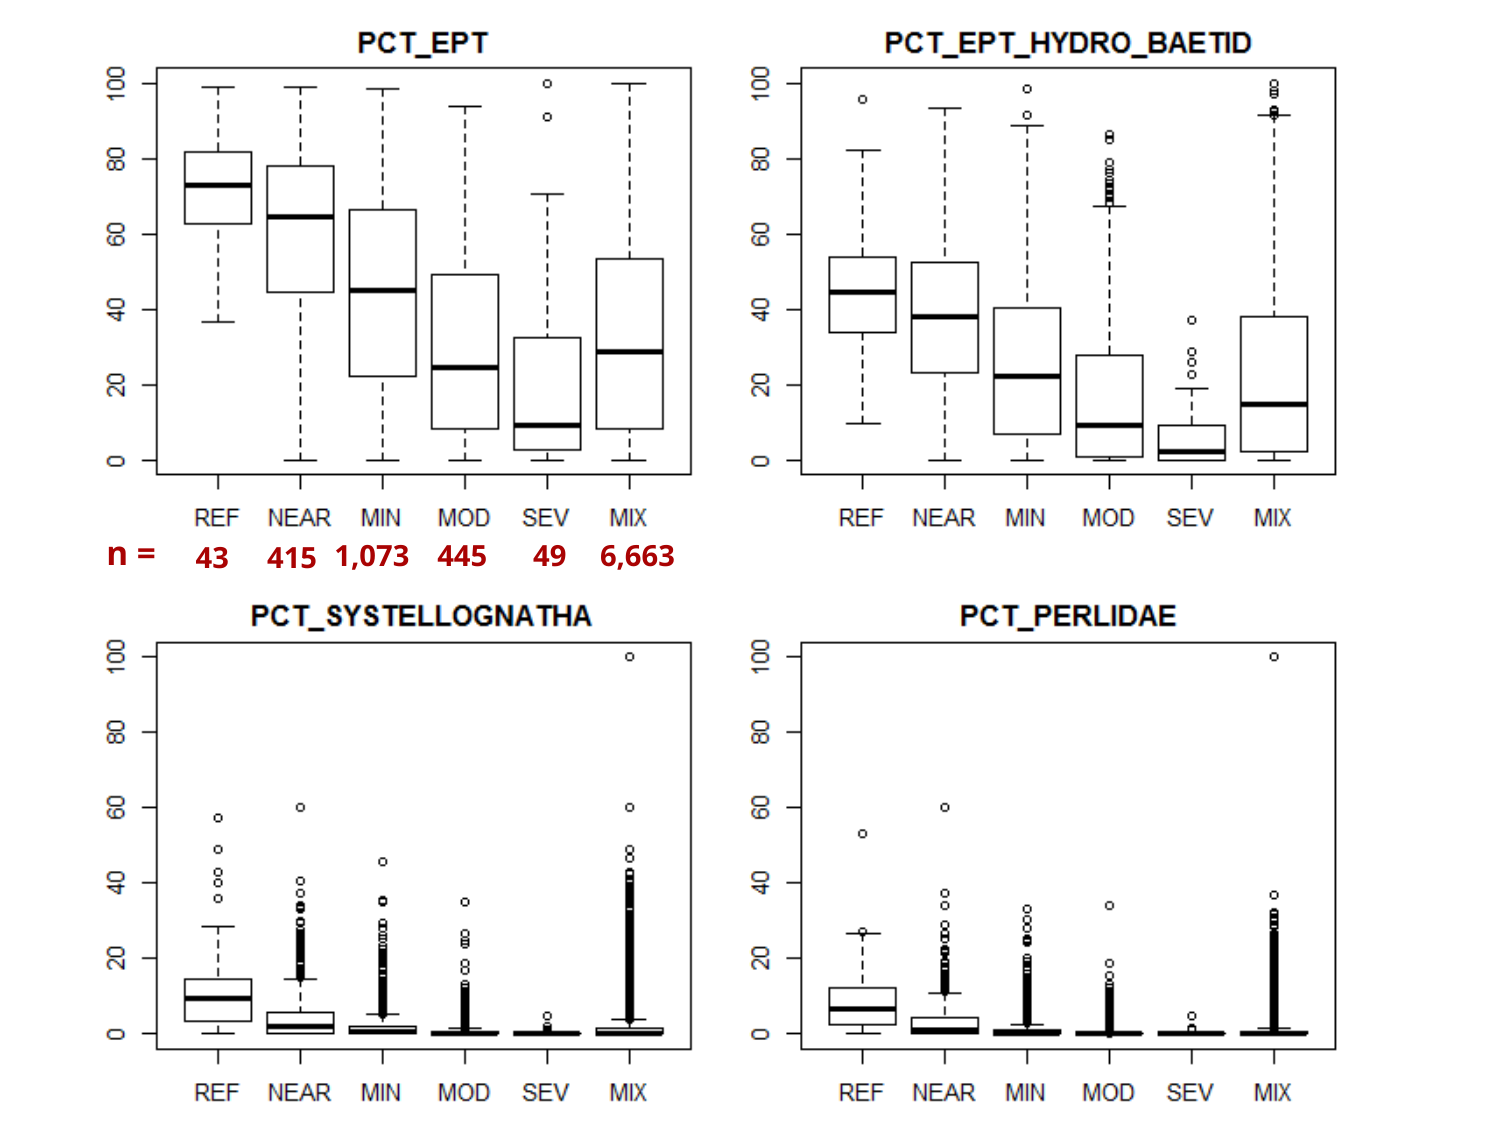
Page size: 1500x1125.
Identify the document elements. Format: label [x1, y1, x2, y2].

text_box [87, 524, 701, 583]
picture [46, 11, 1448, 1122]
